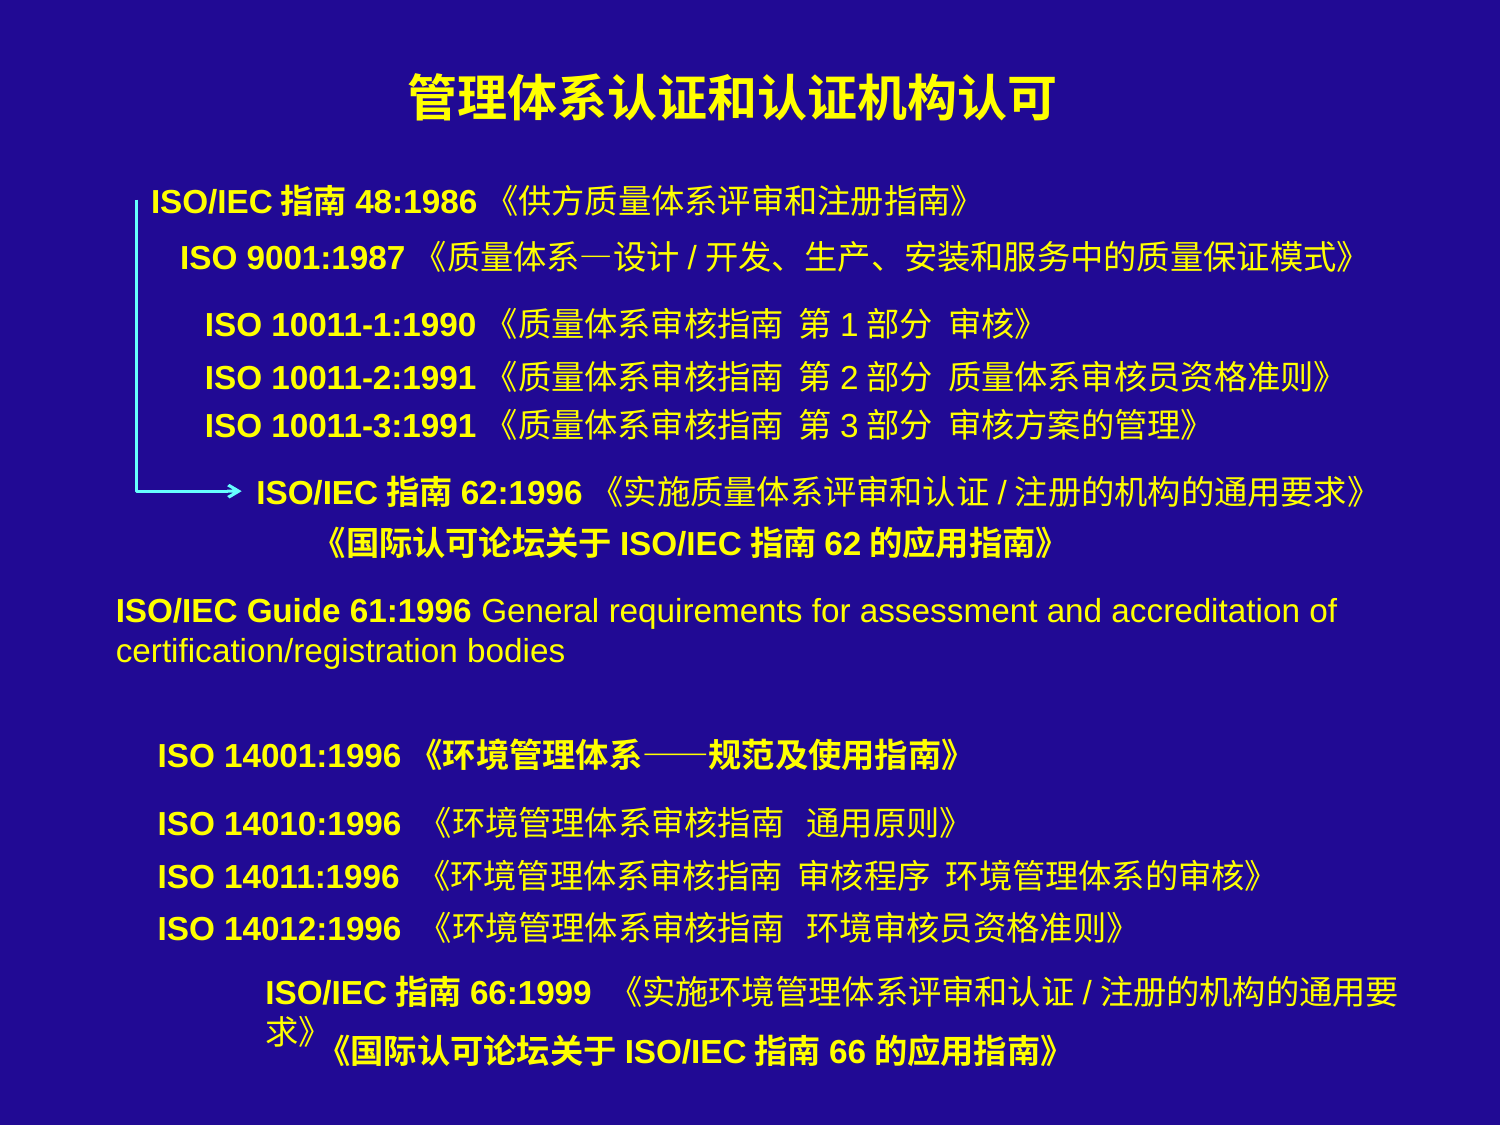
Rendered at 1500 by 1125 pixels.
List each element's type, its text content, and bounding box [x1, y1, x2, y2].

text_box ISO/IEC指南66:1999 《实施环境管理体系评审和认证/注册的机构的通用要求》 [250, 963, 1466, 1059]
text_box ISO 14011:1996 《环境管理体系审核指南 审核程序 环境管理体系的审核》 [142, 850, 1500, 900]
text_box ISO 14001:1996《环境管理体系——规范及使用指南》 [142, 726, 1500, 783]
text_box 《国际认可论坛关于ISO/IEC指南66的应用指南》 [302, 1022, 1442, 1078]
text_box ISO 10011-1:1990《质量体系审核指南 第1部分 审核》 [246, 295, 1466, 349]
text_box ISO 10011-2:1991《质量体系审核指南 第2部分 质量体系审核员资格准则》 [246, 349, 1500, 396]
text_box 管理体系认证和认证机构认可 [386, 46, 1079, 145]
text_box ISO 9001:1987《质量体系—设计/开发、生产、安装和服务中的质量保证模式》 [246, 228, 1500, 284]
text_box ISO/IEC Guide 61:1996 General requirements for assessment and accreditation of certification/registration bodies [101, 581, 1500, 677]
text_box ISO/IEC指南62:1996《实施质量体系评审和认证/注册的机构的通用要求》 [241, 463, 1500, 519]
text_box ISO/IEC指南48:1986《供方质量体系评审和注册指南》 [136, 172, 1500, 228]
text_box 《国际认可论坛关于ISO/IEC指南62的应用指南》 [297, 514, 1437, 570]
text_box ISO 10011-3:1991《质量体系审核指南 第3部分 审核方案的管理》 [246, 396, 1500, 452]
text_box ISO 14010:1996 《环境管理体系审核指南 通用原则》 [142, 794, 1500, 850]
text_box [135, 199, 242, 492]
text_box ISO 14012:1996 《环境管理体系审核指南 环境审核员资格准则》 [142, 900, 1500, 955]
